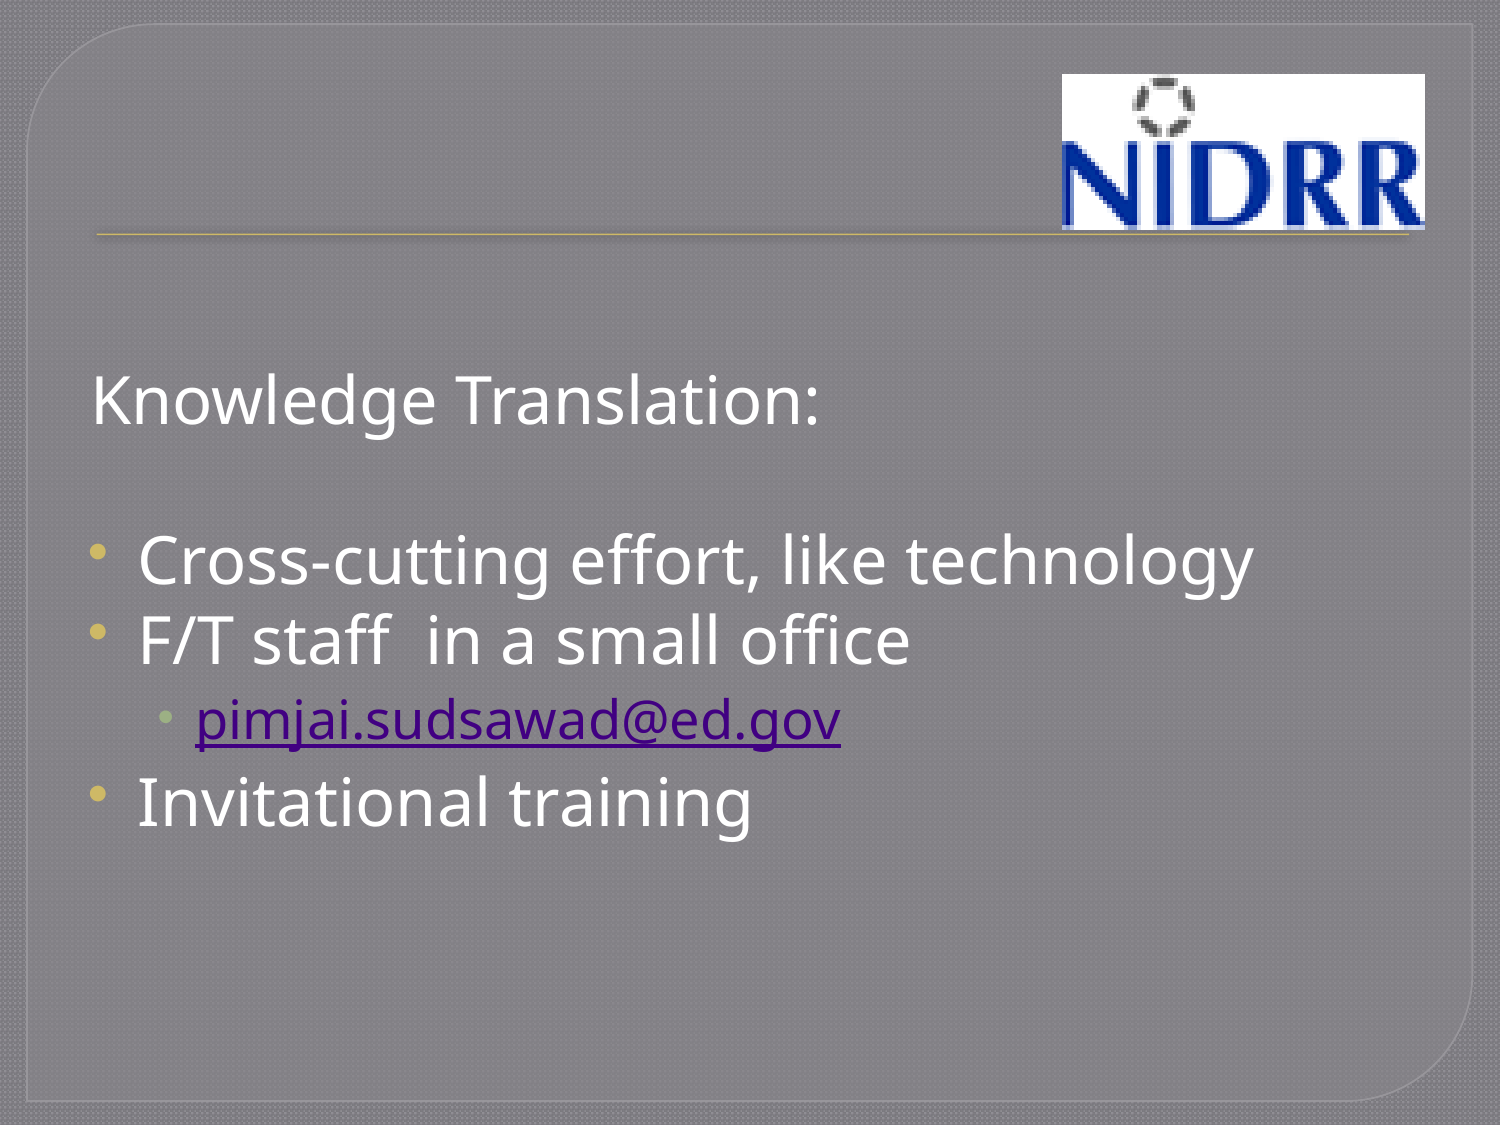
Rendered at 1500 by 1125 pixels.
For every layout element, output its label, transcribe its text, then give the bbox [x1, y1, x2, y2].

title [99, 37, 1450, 225]
picture [1062, 74, 1426, 230]
list Knowledge Translation: Cross-cutting effort, like technology F/T staff in a small office pimjai.sudsawad@ed.gov Invitational training [75, 270, 1425, 1013]
